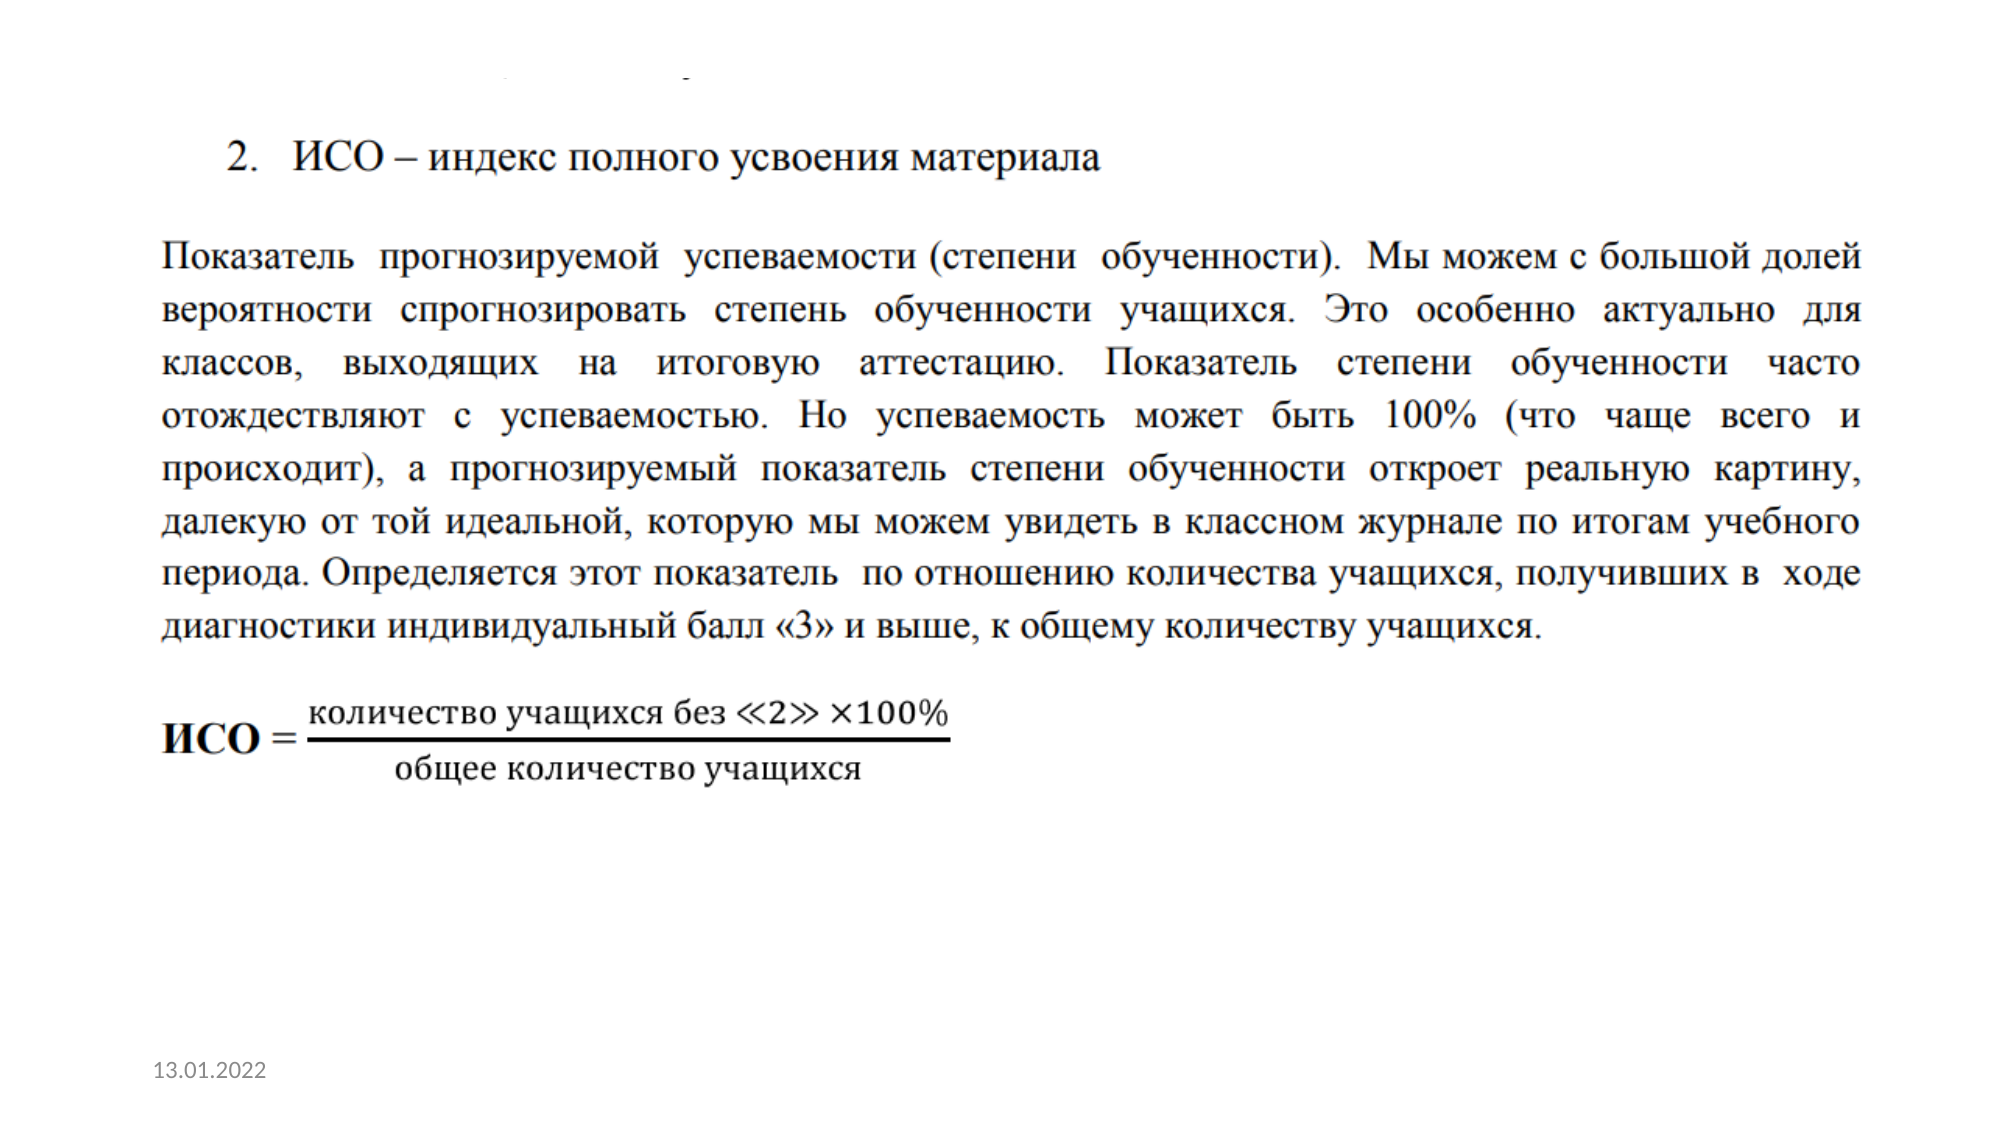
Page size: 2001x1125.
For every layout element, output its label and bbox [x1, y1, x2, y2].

picture [137, 78, 1991, 837]
slide_number [137, 1038, 588, 1099]
